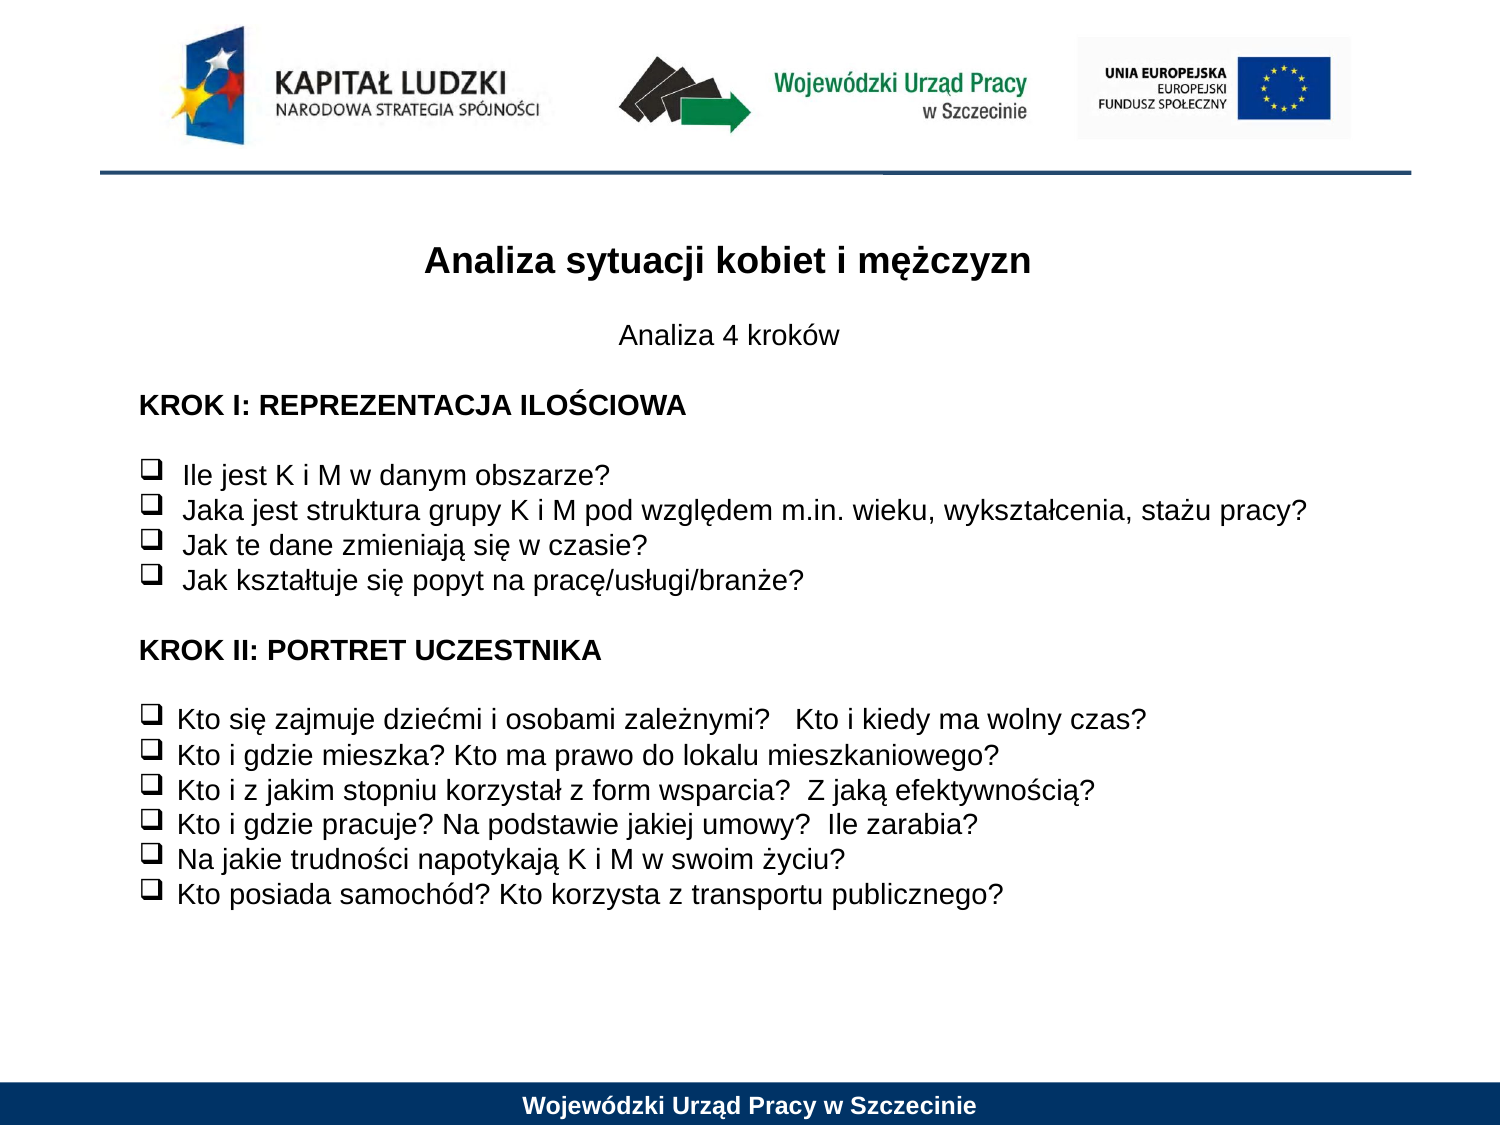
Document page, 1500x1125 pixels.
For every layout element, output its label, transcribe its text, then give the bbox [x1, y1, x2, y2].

picture [159, 24, 1353, 149]
text_box [82, 328, 1435, 1071]
text_box Analiza sytuacji kobiet i mężczyzn Analiza 4 kroków KROK I: REPREZENTACJA ILOŚCIOWA Ile jest K i M w danym obszarze? Jaka jest struktura grupy K i M pod względem m.in. wieku, wykształcenia, stażu pracy? Jak te dane zmieniają się w czasie? Jak kształtuje się popyt na pracę/usługi/branże? KROK II: PORTRET UCZESTNIKA Kto się zajmuje dziećmi i osobami zależnymi? Kto i kiedy ma wolny czas? Kto i gdzie mieszka? Kto ma prawo do lokalu mieszkaniowego? Kto i z jakim stopniu korzystał z form wsparcia? Z jaką efektywnością? Kto i gdzie pracuje? Na podstawie jakiej umowy? Ile zarabia? Na jakie trudności napotykają K i M w swoim życiu? Kto posiada samochód? Kto korzysta z transportu publicznego? [123, 187, 1343, 328]
